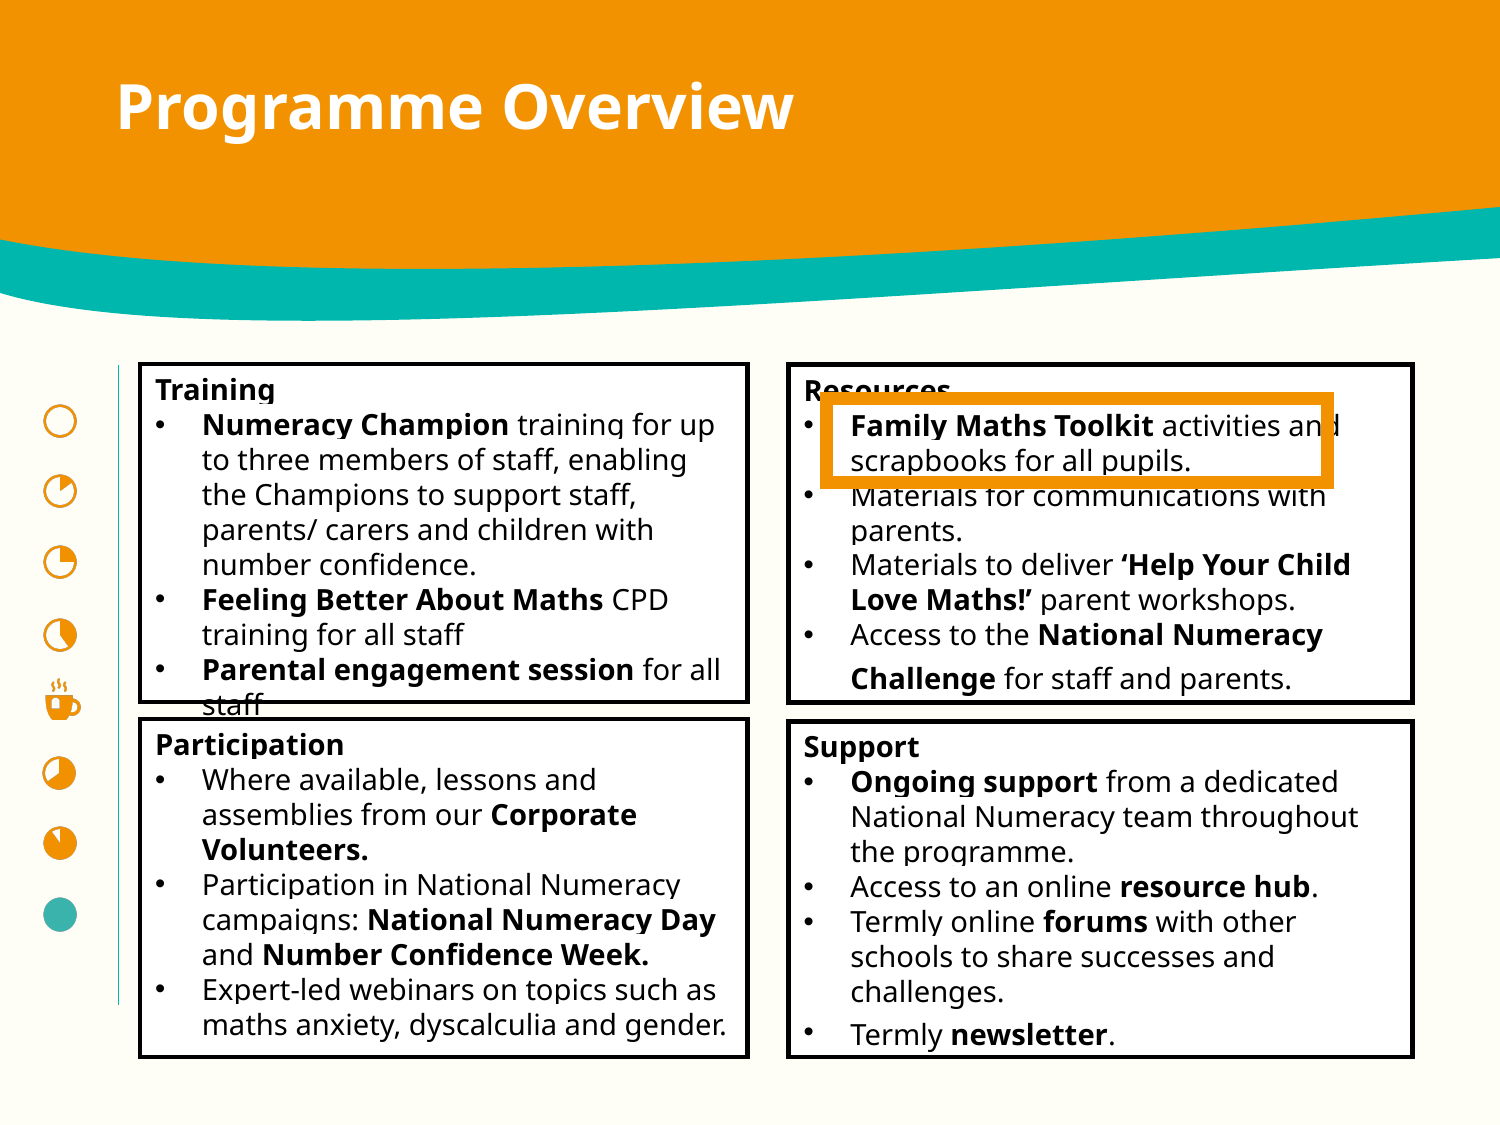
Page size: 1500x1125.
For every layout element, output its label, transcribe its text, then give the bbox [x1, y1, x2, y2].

picture [39, 541, 81, 583]
picture [38, 752, 80, 794]
text_box Support Ongoing support from a dedicated National Numeracy team throughout the programme. Access to an online resource hub. Termly online forums with other schools to share successes and challenges. Termly newsletter.. [788, 720, 1413, 1058]
text_box Resources Family Maths Toolkit activities and scrapbooks for all pupils. Materials for communications with parents. Materials to deliver ‘Help Your Child Love Maths!’ parent workshops. Access to the National Numeracy Challenge for staff and parents.. [788, 363, 1413, 703]
picture [39, 822, 81, 864]
text_box [826, 397, 1329, 484]
text_box Training Numeracy Champion training for up to three members of staff, enabling the Champions to support staff, parents/ carers and children with number confidence. Feeling Better About Maths CPD training for all staff Parental engagement session for all staff [139, 363, 749, 703]
picture [39, 614, 81, 656]
list Programme Overview [100, 67, 1411, 258]
picture [39, 470, 81, 512]
text_box Participation Where available, lessons and assemblies from our Corporate Volunteers. Participation in National Numeracy campaigns: National Numeracy Day and Number Confidence Week. Expert-led webinars on topics such as maths anxiety, dyscalculia and gender. [139, 718, 749, 1058]
picture [39, 893, 81, 936]
picture [39, 400, 81, 442]
picture [36, 672, 90, 726]
